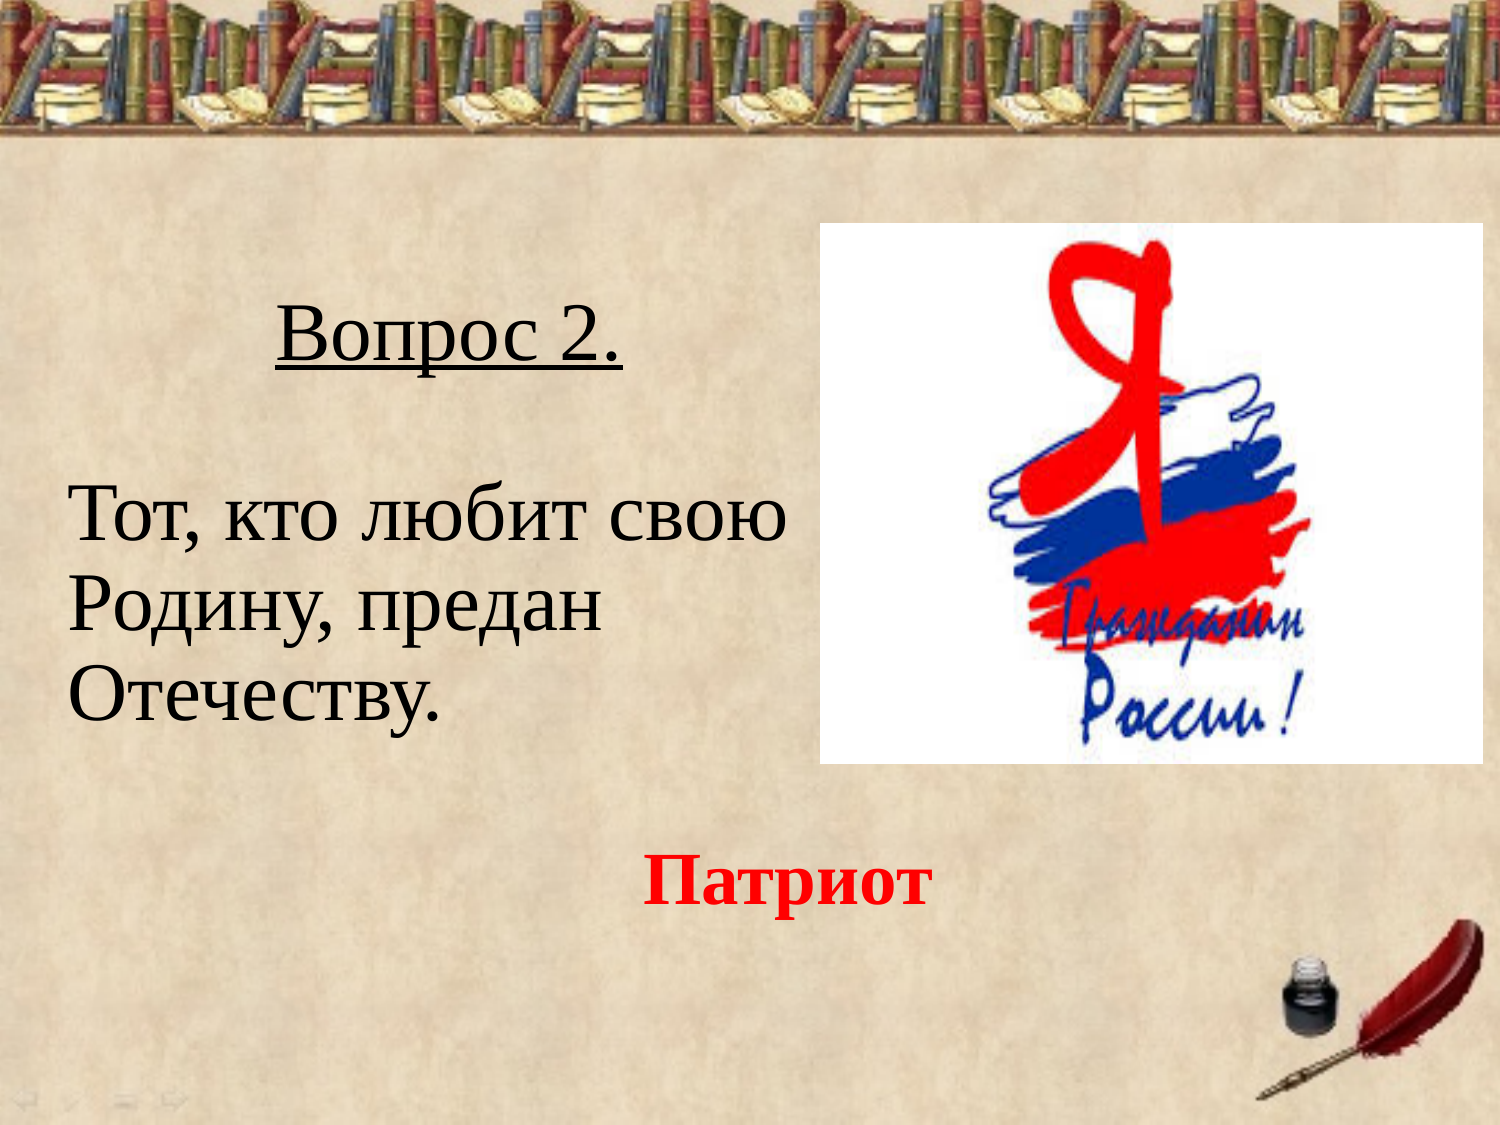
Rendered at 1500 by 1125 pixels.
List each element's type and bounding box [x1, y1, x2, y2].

picture [0, 0, 1500, 1125]
list [820, 223, 1483, 764]
